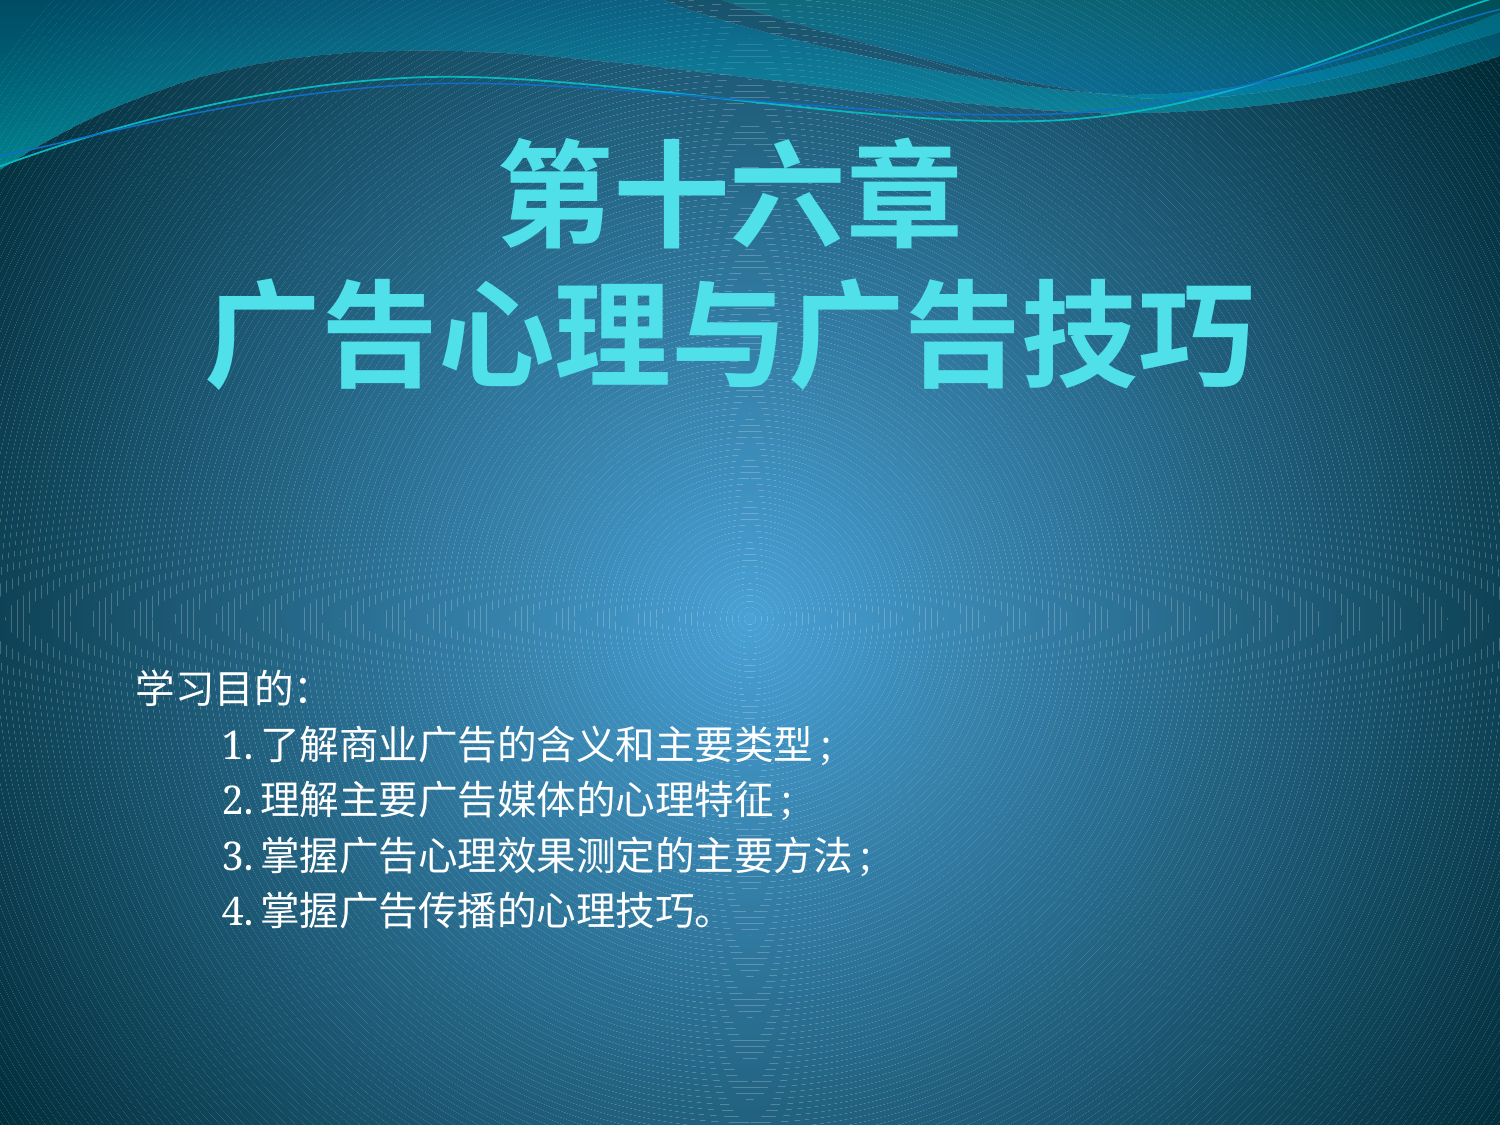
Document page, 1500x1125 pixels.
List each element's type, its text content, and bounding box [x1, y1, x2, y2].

title 第十六章 广告心理与广告技巧 [87, 101, 1376, 402]
subtitle 学习目的： 1.了解商业广告的含义和主要类型; 2.理解主要广告媒体的心理特征; 3.掌握广告心理效果测定的主要方法; 4.掌握广告传播的心理技巧。 [135, 656, 1425, 945]
